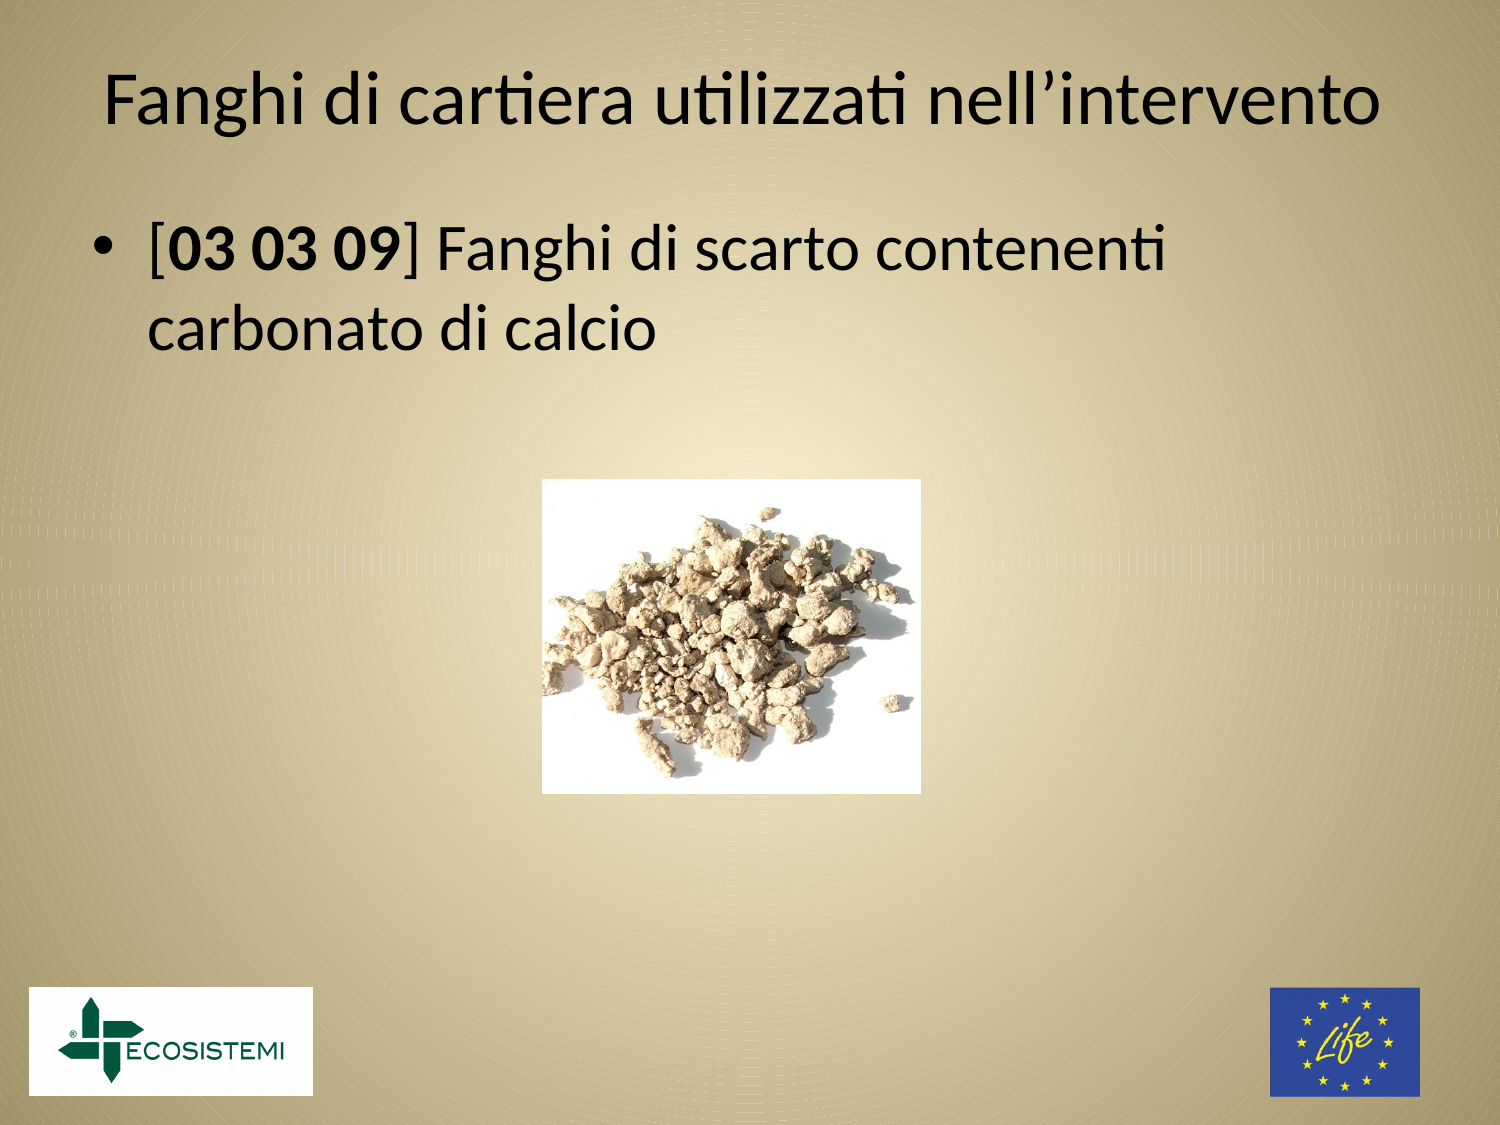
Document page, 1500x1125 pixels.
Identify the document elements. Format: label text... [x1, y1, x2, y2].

picture [1269, 987, 1420, 1097]
title Fanghi di cartiera utilizzati nell’intervento [76, 0, 1427, 188]
picture [29, 987, 314, 1097]
picture [541, 479, 921, 794]
list [03 03 09] Fanghi di scarto contenenti carbonato di calcio [76, 196, 1427, 939]
